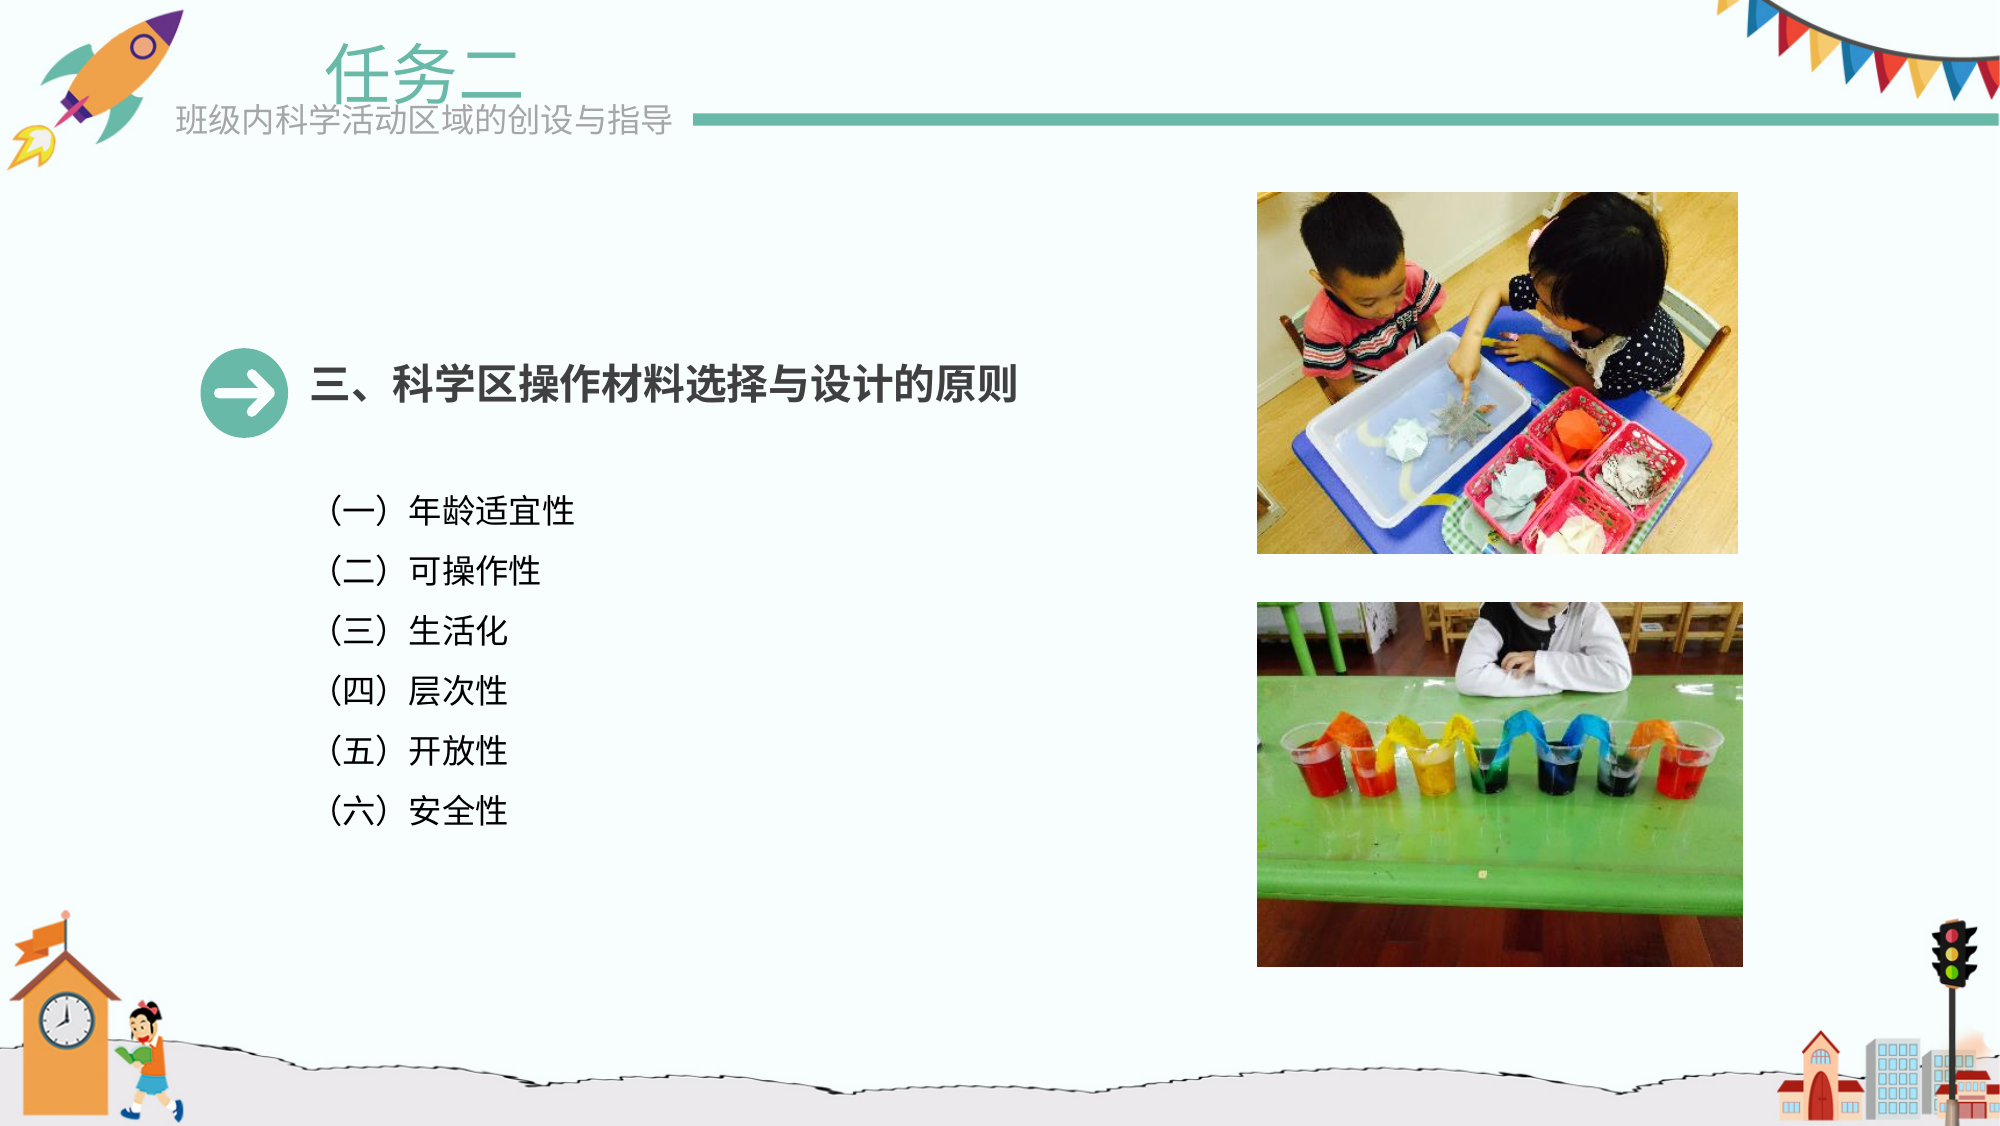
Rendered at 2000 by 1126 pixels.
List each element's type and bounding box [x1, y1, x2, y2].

picture [0, 0, 2000, 1126]
text_box [155, 32, 1999, 140]
text_box [200, 347, 1738, 842]
